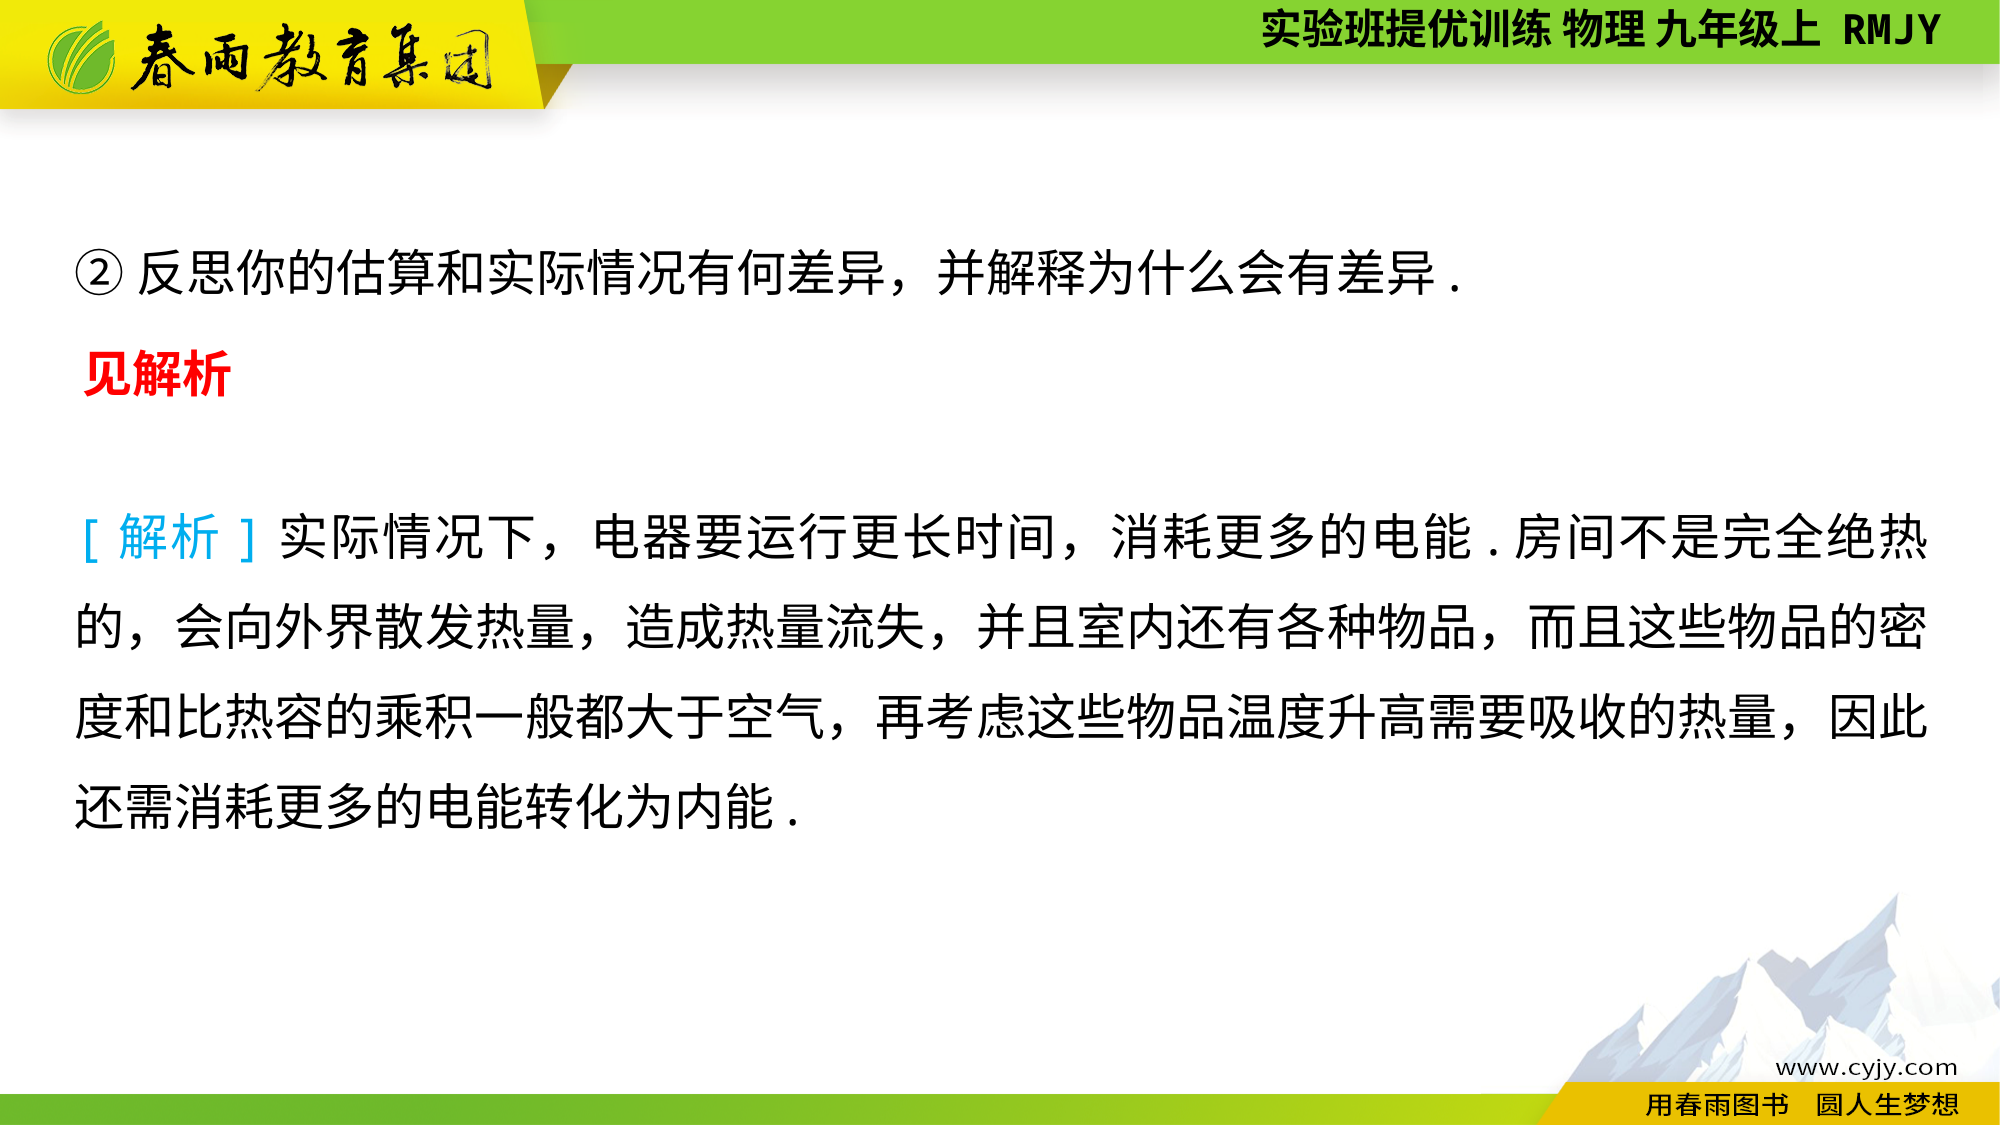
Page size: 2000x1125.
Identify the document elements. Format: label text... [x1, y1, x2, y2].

picture [0, 0, 2000, 1125]
list ②反思你的估算和实际情况有何差异，并解释为什么会有差异. [59, 204, 1944, 299]
text_box 见解析 [67, 334, 248, 410]
text_box [解析]实际情况下，电器要运行更长时间，消耗更多的电能.房间不是完全绝热的，会向外界散发热量，造成热量流失，并且室内还有各种物品，而且这些物品的密度和比热容的乘积一般都大于空气，再考虑这些物品温度升高需要吸收的热量，因此还需消耗更多的电能转化为内能. [59, 468, 1944, 844]
